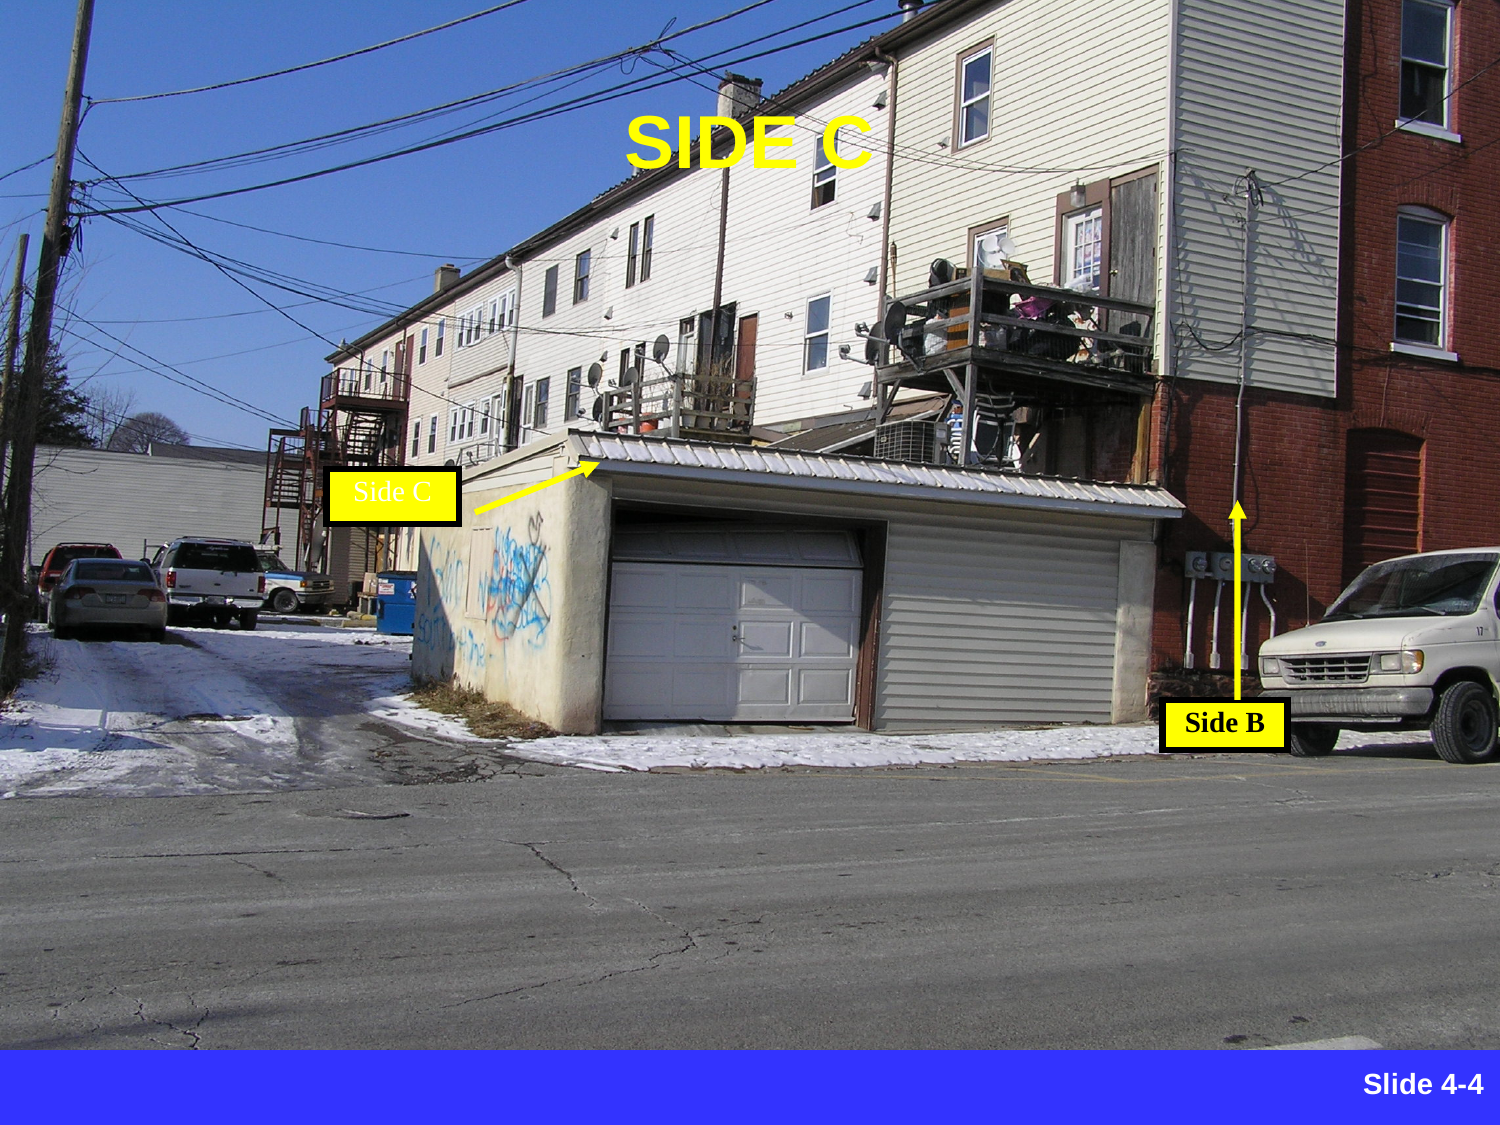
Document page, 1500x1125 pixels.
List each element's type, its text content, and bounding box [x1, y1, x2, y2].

slide_number Slide 4-114 [1148, 1057, 1499, 1125]
picture [0, 0, 1500, 1051]
